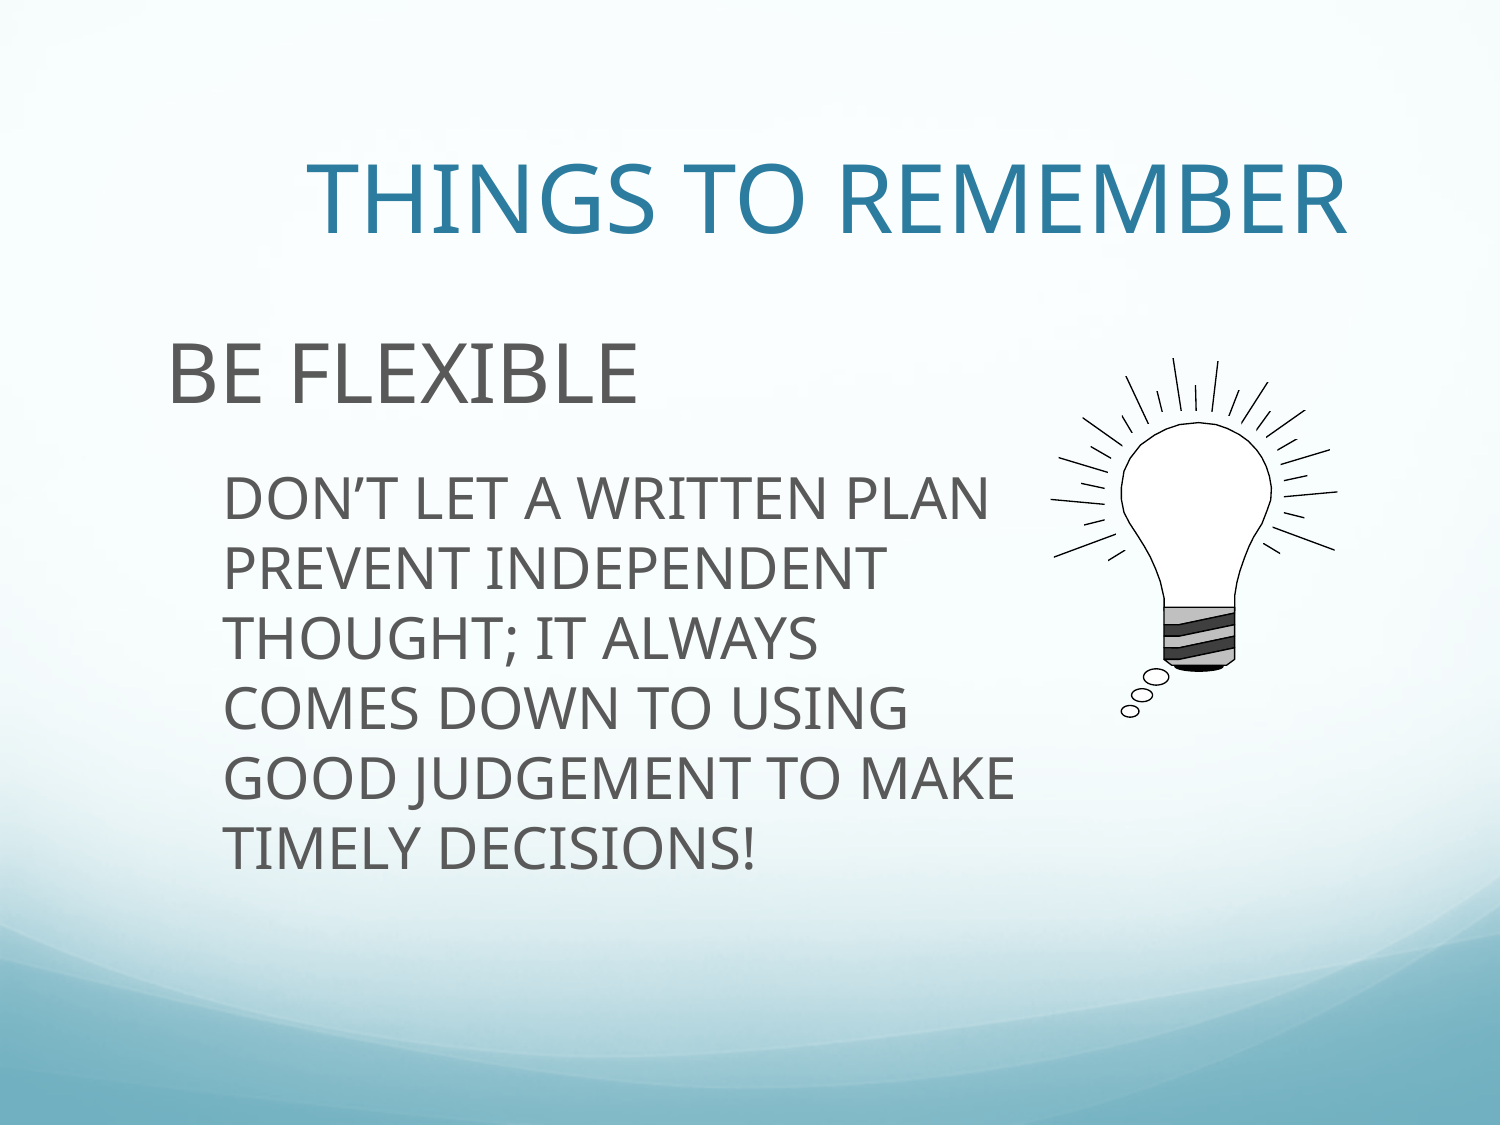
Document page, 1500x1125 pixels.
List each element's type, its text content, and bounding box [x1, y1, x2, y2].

title THINGS TO REMEMBER [188, 101, 1468, 289]
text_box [1049, 356, 1338, 719]
list BE FLEXIBLE DON’T LET A WRITTEN PLAN PREVENT INDEPENDENT THOUGHT; IT ALWAYS COMES DOWN TO USING GOOD JUDGEMENT TO MAKE TIMELY DECISIONS! [150, 312, 1038, 963]
